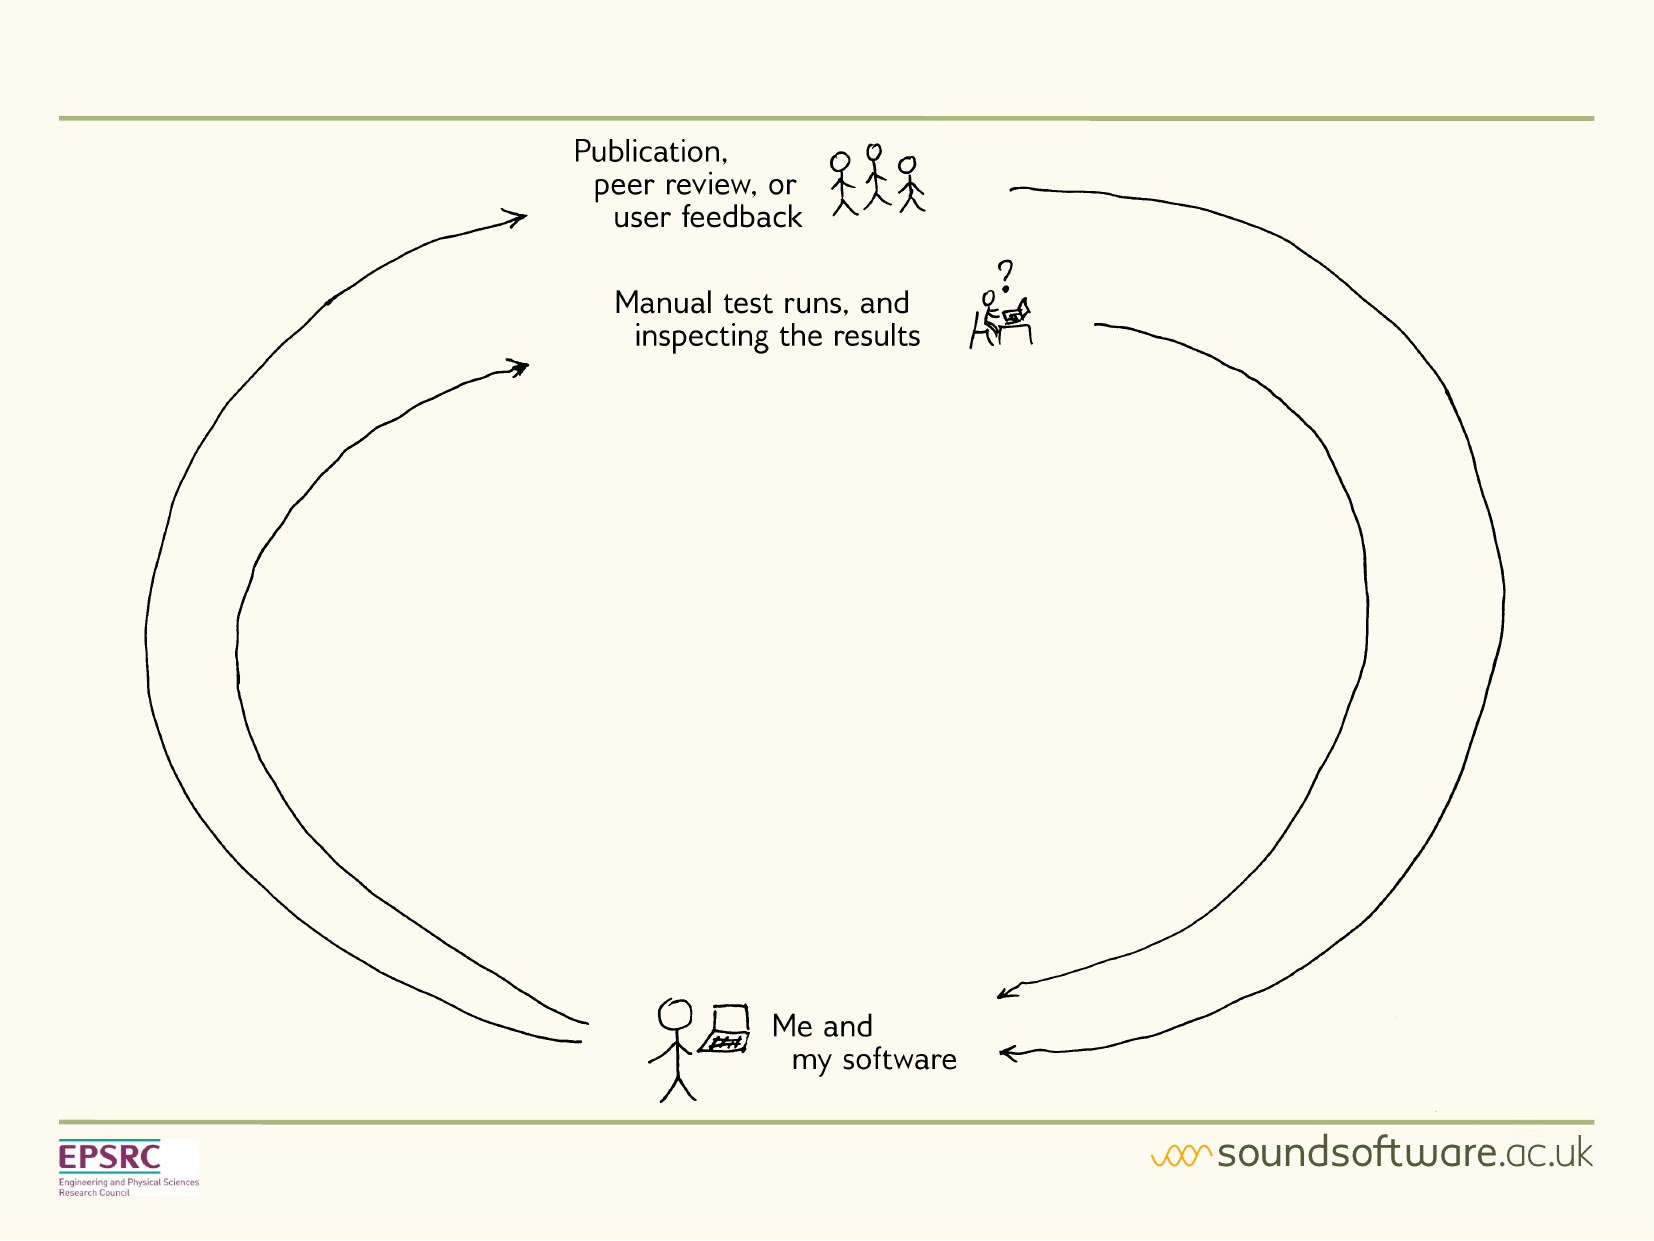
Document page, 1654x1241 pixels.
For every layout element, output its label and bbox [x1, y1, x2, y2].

picture [59, 1139, 199, 1196]
picture [109, 118, 1593, 1167]
